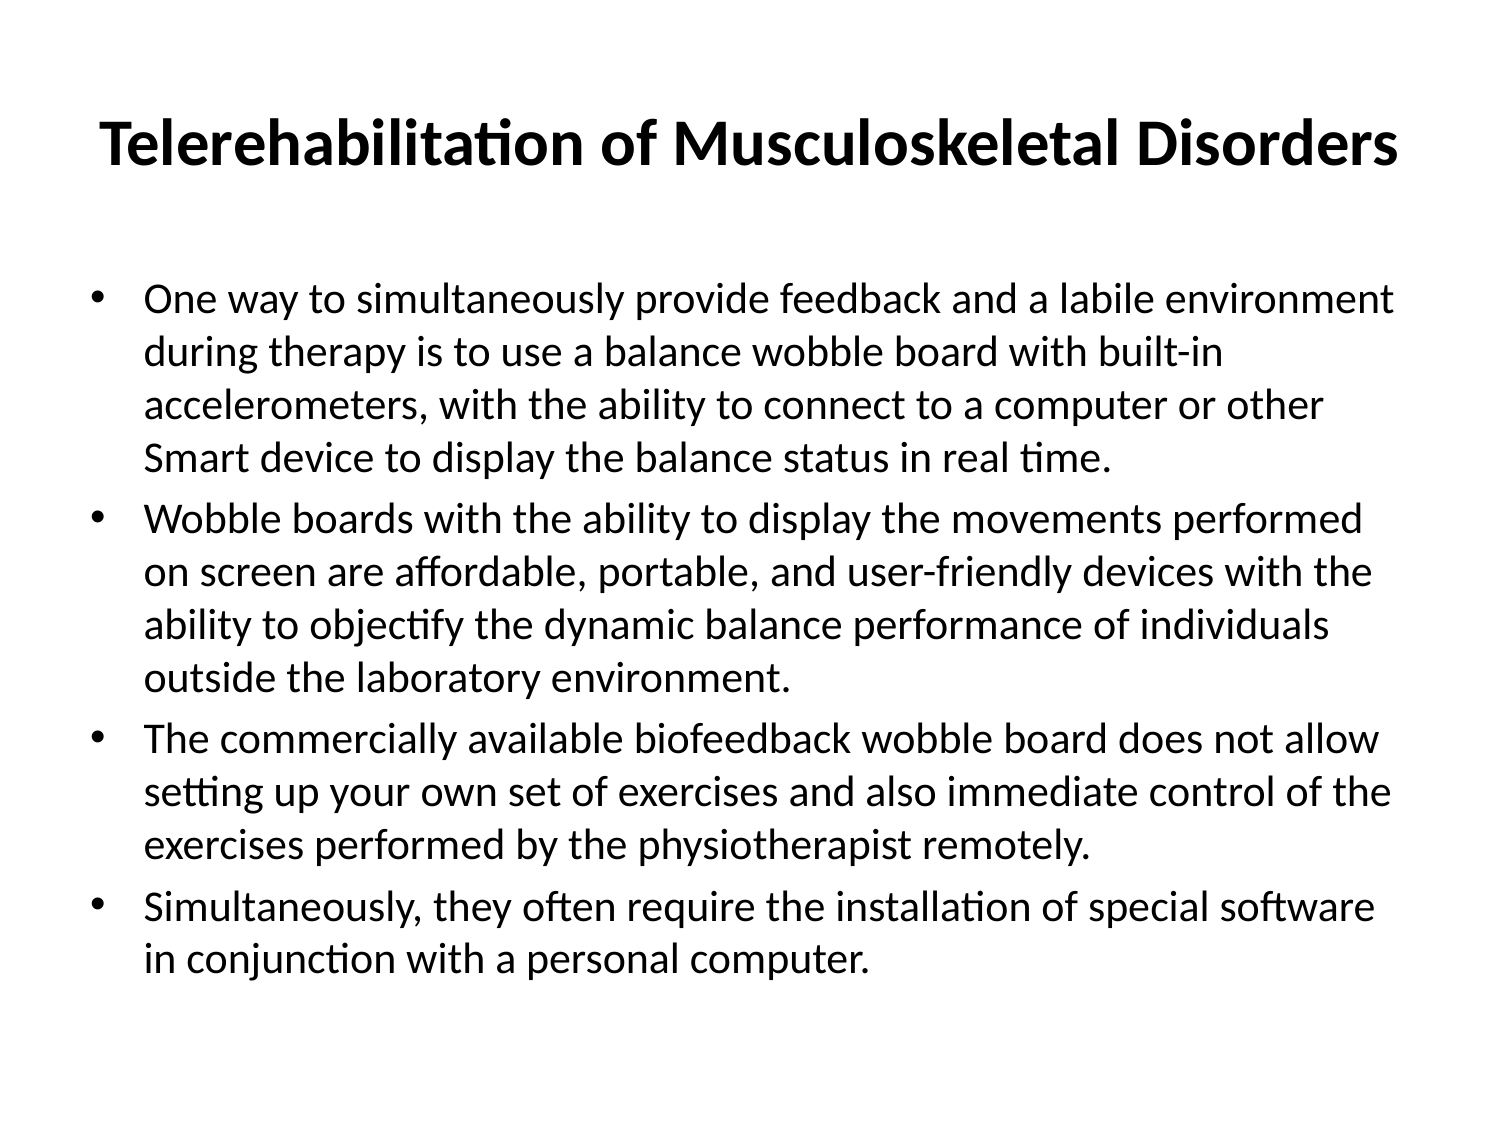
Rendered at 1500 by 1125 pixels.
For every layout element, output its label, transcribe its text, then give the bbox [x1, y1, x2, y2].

title Telerehabilitation of Musculoskeletal Disorders [75, 45, 1425, 233]
list One way to simultaneously provide feedback and a labile environment during therapy is to use a balance wobble board with built-in accelerometers, with the ability to connect to a computer or other Smart device to display the balance status in real time. Wobble boards with the ability to display the movements performed on screen are affordable, portable, and user-friendly devices with the ability to objectify the dynamic balance performance of individuals outside the laboratory environment. The commercially available biofeedback wobble board does not allow setting up your own set of exercises and also immediate control of the exercises performed by the physiotherapist remotely. Simultaneously, they often require the installation of special software in conjunction with a personal computer. [75, 262, 1425, 1005]
